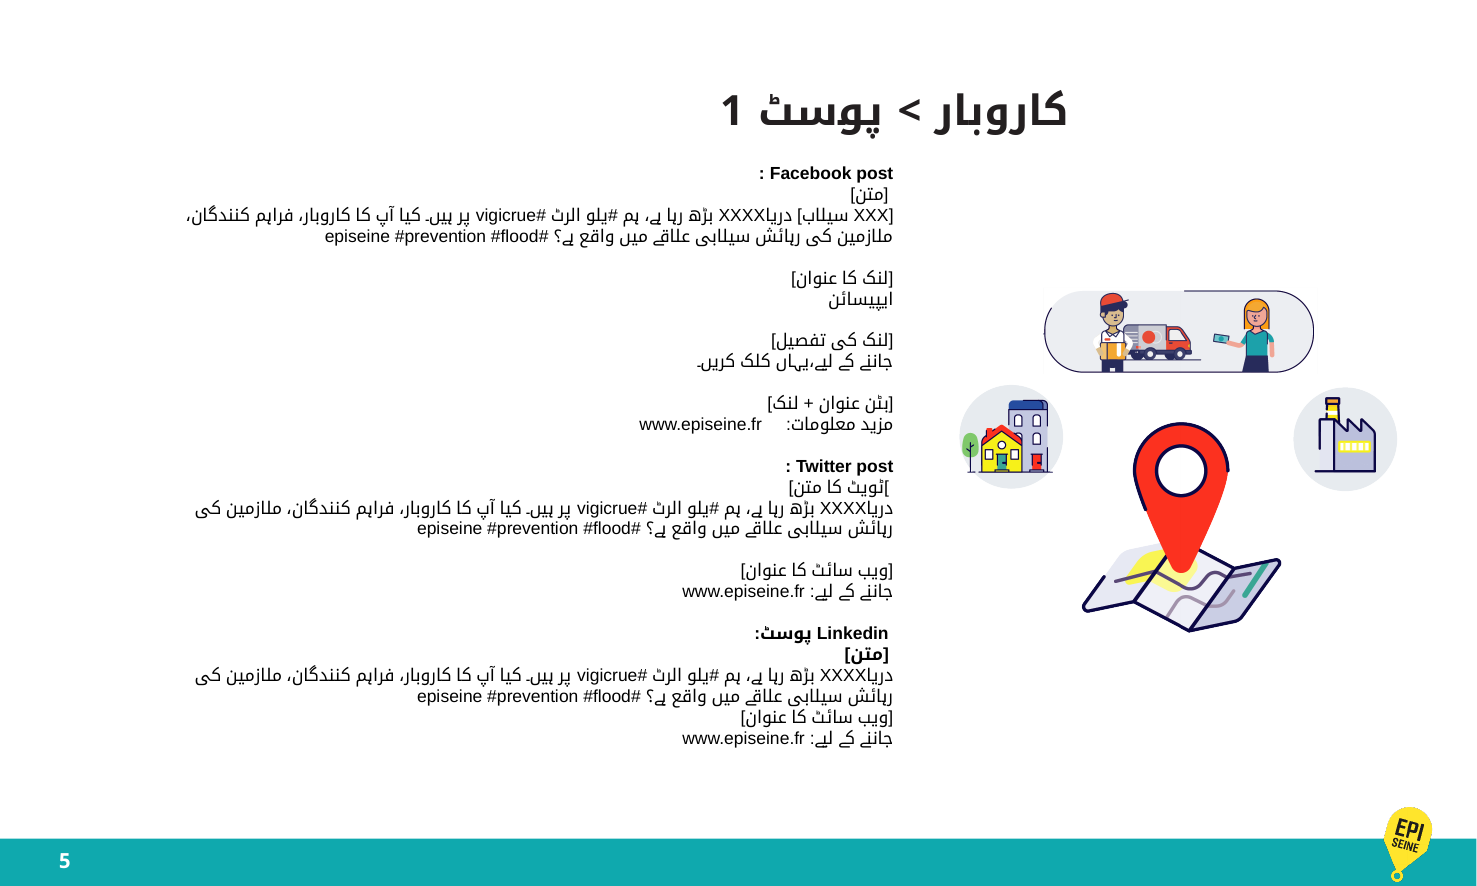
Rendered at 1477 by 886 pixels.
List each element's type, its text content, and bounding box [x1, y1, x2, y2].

picture [1381, 805, 1433, 883]
picture [761, 177, 1477, 749]
text_box Facebook post : [متن] [XXX سیلاب] دریاXXXX بڑھ رہا ہے، ہم #یلو الرٹ #vigicrue پر ہیں۔ کیا آپ کا کاروبار، فراہم کنندگان، ملازمین کی رہائش سیلابی علاقے میں واقع ہے؟ #episeine #prevention #flood [لنک کا عنوان] ایپیسائن [لنک کی تفصیل] جاننے کے لیے،یہاں کلک کریں۔ [بٹن عنوان + لنک] مزید معلومات: www.episeine.fr Twitter post : ]ٹویٹ کا متن] دریاXXXX بڑھ رہا ہے، ہم #یلو الرٹ #vigicrue پر ہیں۔ کیا آپ کا کاروبار، فراہم کنندگان، ملازمین کی رہائش سیلابی علاقے میں واقع ہے؟ #episeine #prevention #flood [ویب سائٹ کا عنوان] جاننے کے لیے: www.episeine.fr Linkedin پوسٹ: [متن] دریاXXXX بڑھ رہا ہے، ہم #یلو الرٹ #vigicrue پر ہیں۔ کیا آپ کا کاروبار، فراہم کنندگان، ملازمین کی رہائش سیلابی علاقے میں واقع ہے؟ #episeine #prevention #flood [ویب سائٹ کا عنوان] جاننے کے لیے: www.episeine.fr [155, 157, 898, 752]
title کاروبار > پوسٹ 1 [152, 56, 1072, 135]
